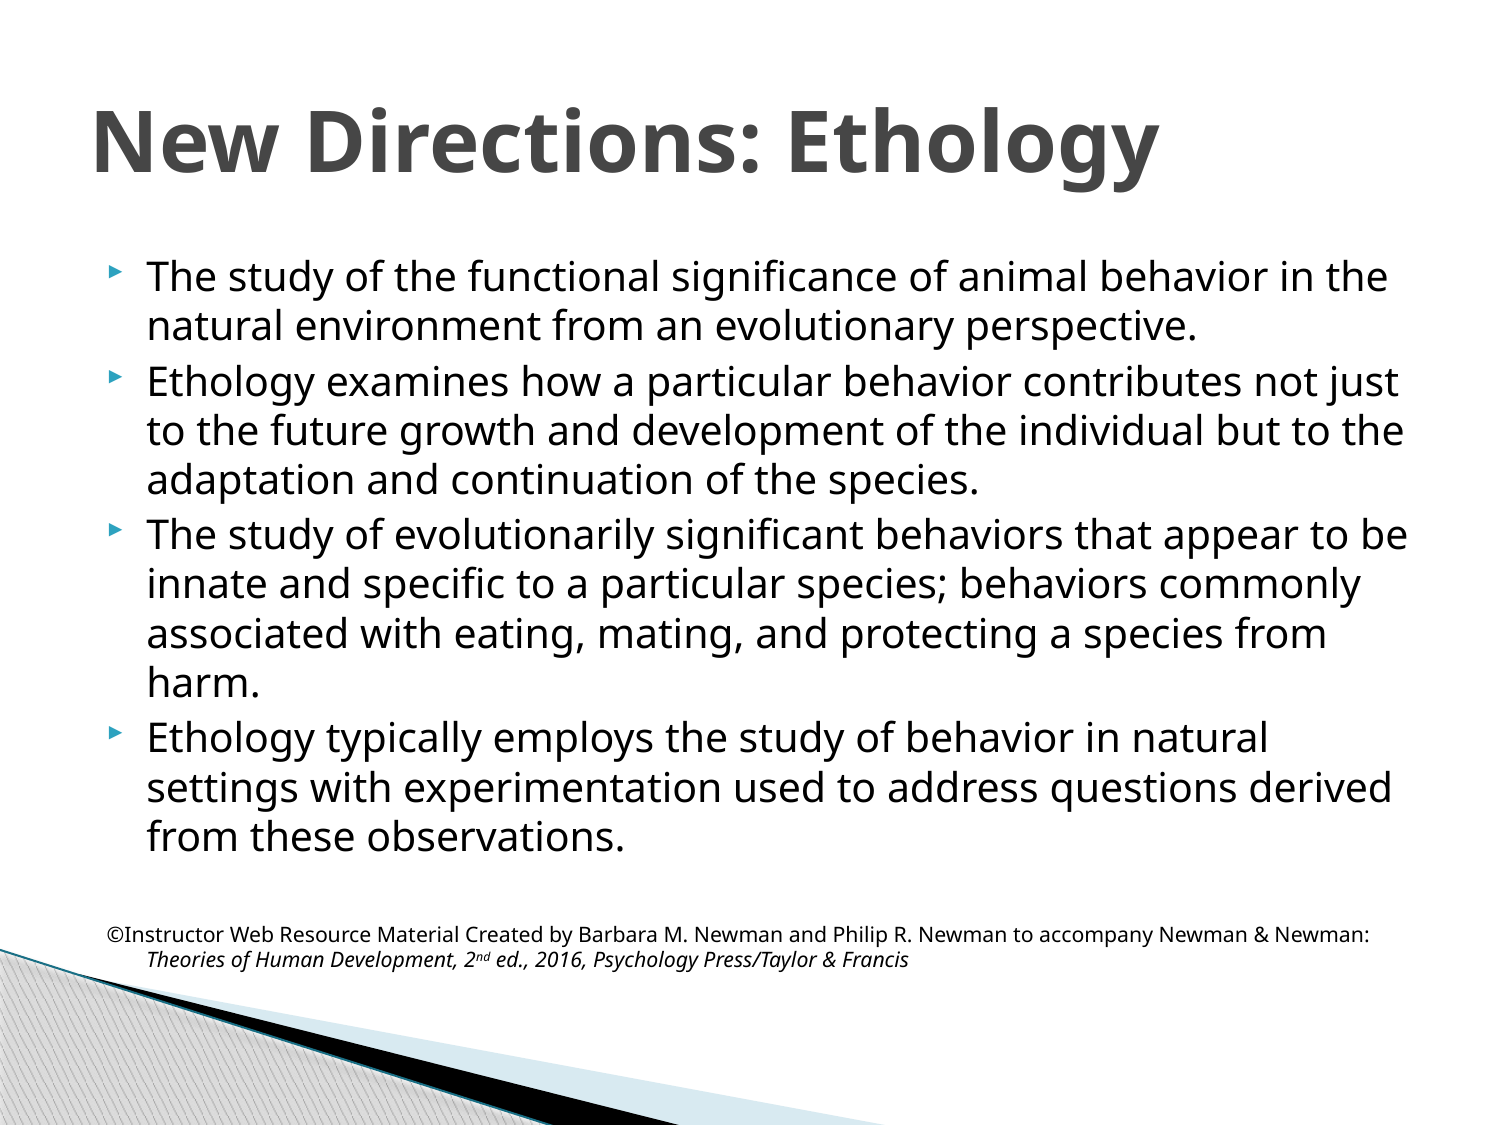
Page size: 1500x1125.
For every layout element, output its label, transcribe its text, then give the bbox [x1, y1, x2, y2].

title New Directions: Ethology [75, 45, 1425, 233]
list The study of the functional significance of animal behavior in the natural environment from an evolutionary perspective. Ethology examines how a particular behavior contributes not just to the future growth and development of the individual but to the adaptation and continuation of the species. The study of evolutionarily significant behaviors that appear to be innate and specific to a particular species; behaviors commonly associated with eating, mating, and protecting a species from harm. Ethology typically employs the study of behavior in natural settings with experimentation used to address questions derived from these observations. ©Instructor Web Resource Material Created by Barbara M. Newman and Philip R. Newman to accompany Newman & Newman: Theories of Human Development, 2nd ed., 2016, Psychology Press/Taylor & Francis [75, 243, 1425, 986]
